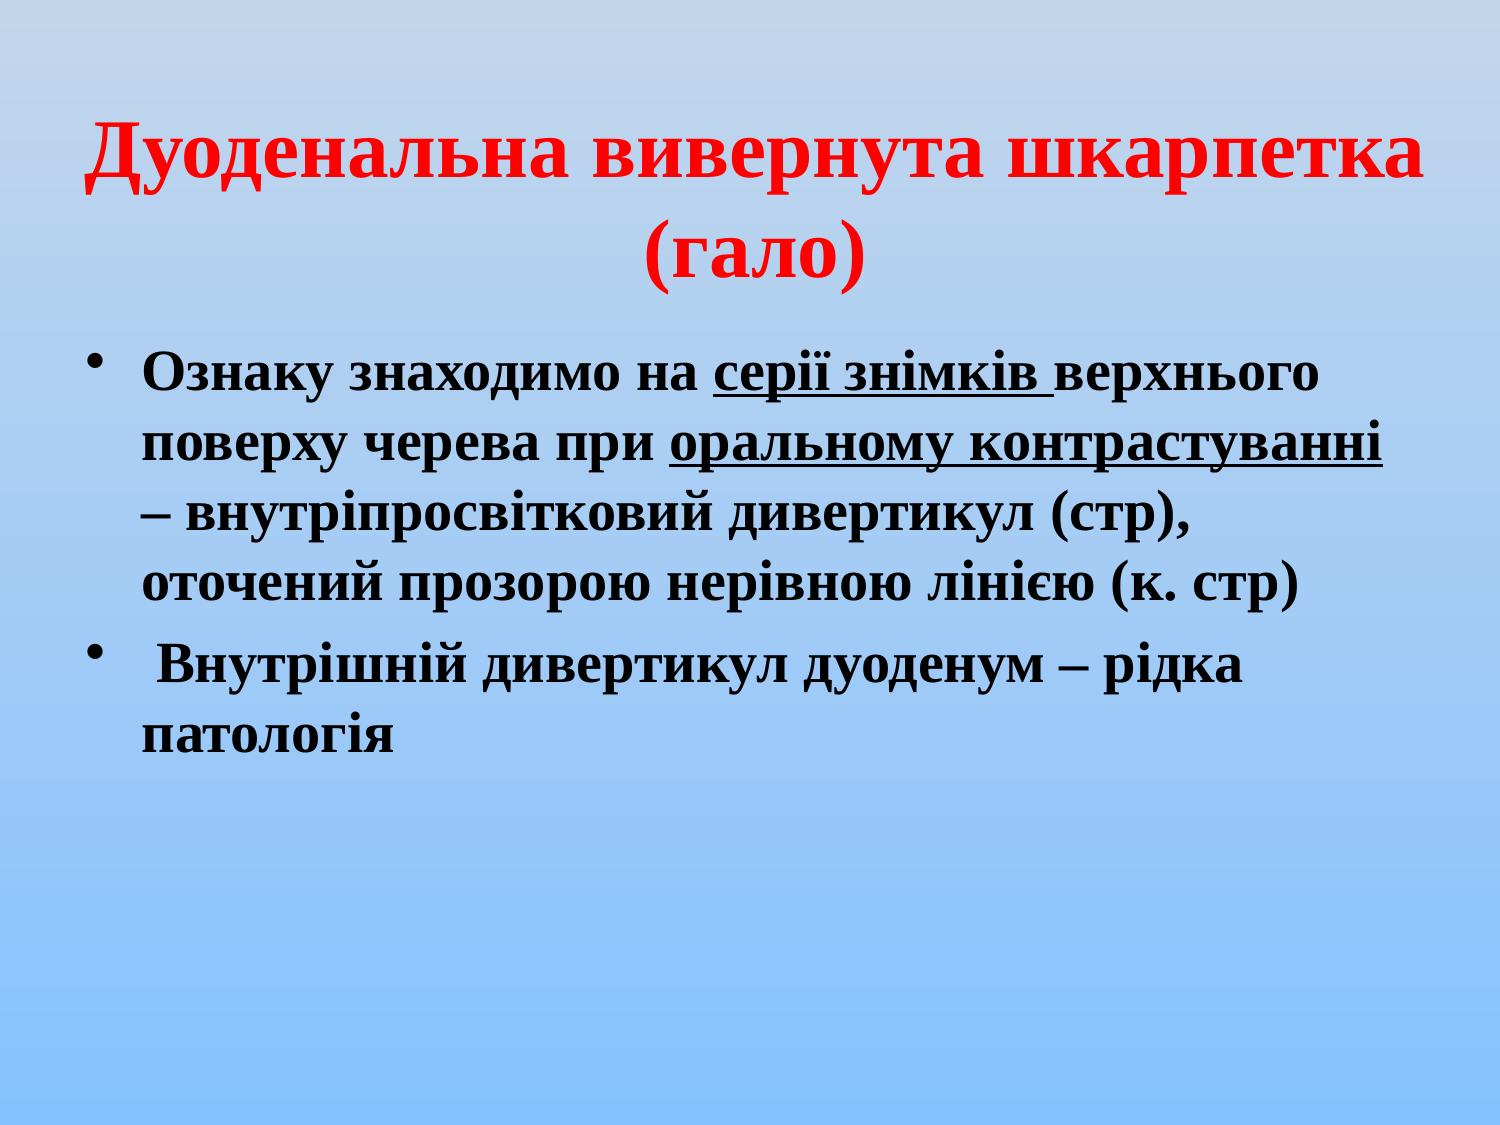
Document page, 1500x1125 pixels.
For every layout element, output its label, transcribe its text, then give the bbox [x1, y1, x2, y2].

list Ознаку знаходимо на серії знімків верхнього поверху черева при оральному контрастуванні – внутріпросвітковий дивертикул (стр), оточений прозорою нерівною лінією (к. стр) Внутрішній дивертикул дуоденум – рідка патологія [70, 324, 1430, 657]
title Дуоденальна вивернута шкарпетка (гало) [58, 99, 1454, 288]
